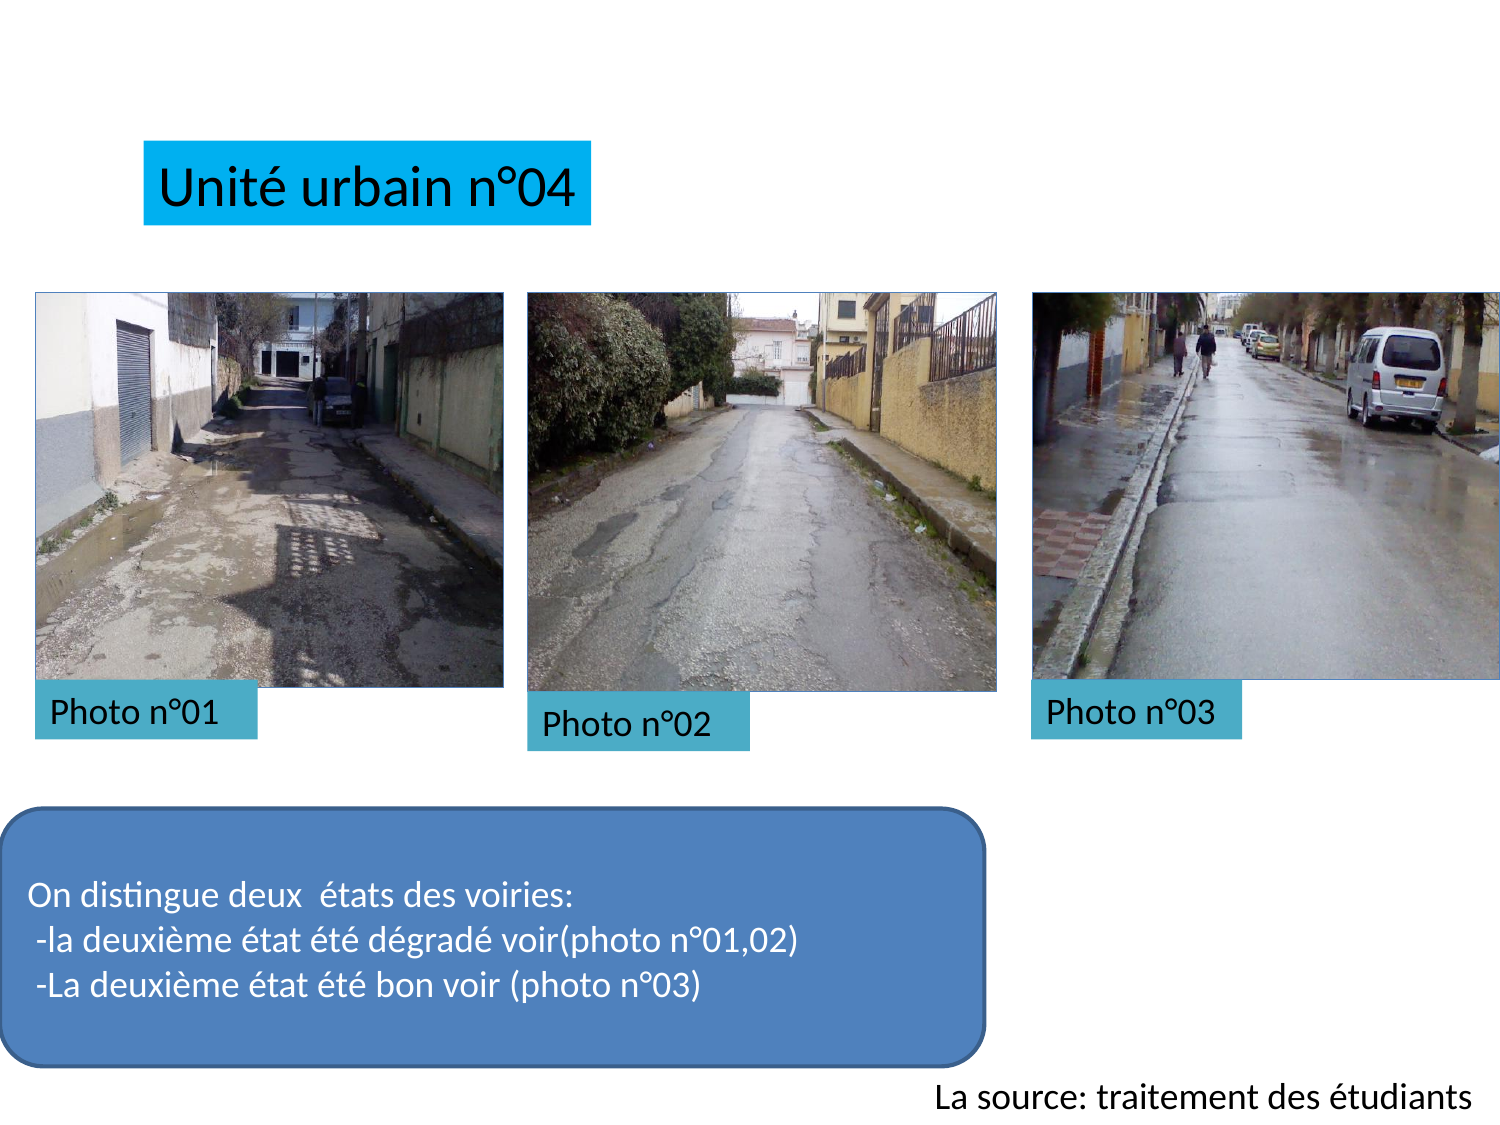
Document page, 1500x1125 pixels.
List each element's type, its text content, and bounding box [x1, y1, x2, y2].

picture [527, 292, 997, 692]
text_box On distingue deux états des voiries: -la deuxième état été dégradé voir(photo n°01,02) -La deuxième état été bon voir (photo n°03) [0, 806, 987, 1069]
text_box La source: traitement des étudiants [919, 1064, 1497, 1125]
text_box Photo n°03 [1031, 686, 1243, 740]
picture [1032, 292, 1500, 680]
text_box Photo n°01 [35, 695, 258, 740]
picture [34, 292, 505, 688]
text_box Photo n°02 [527, 698, 750, 752]
text_box Unité urbain n°04 [143, 140, 592, 226]
